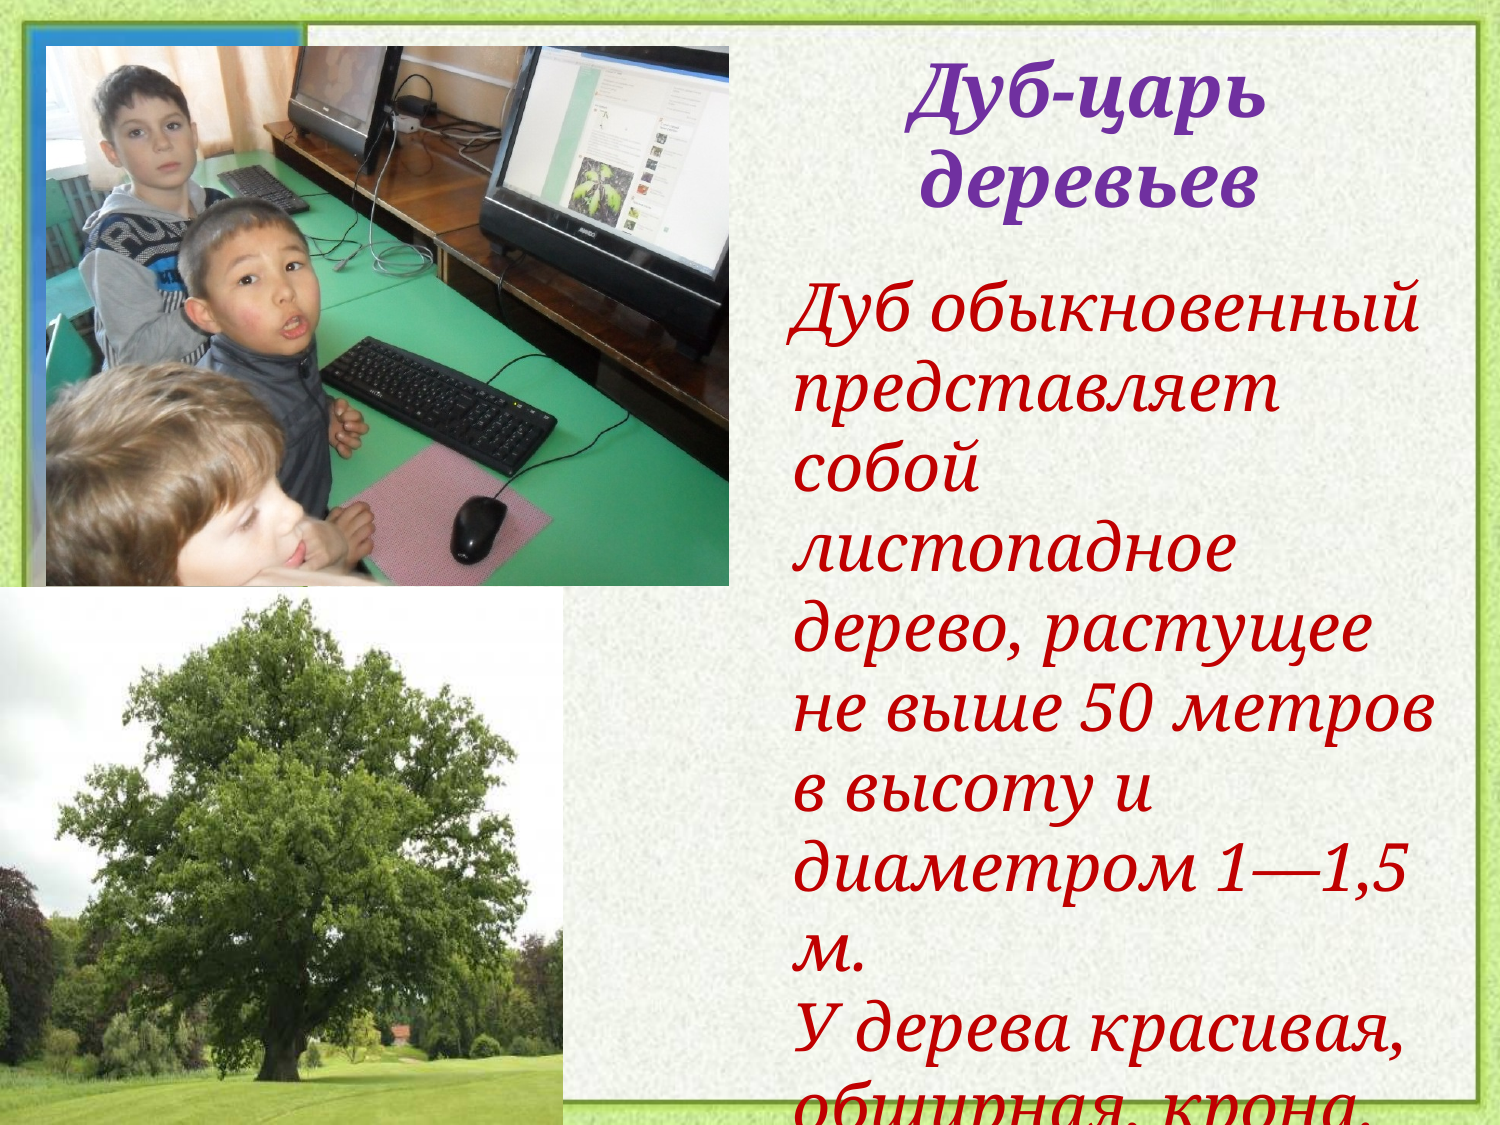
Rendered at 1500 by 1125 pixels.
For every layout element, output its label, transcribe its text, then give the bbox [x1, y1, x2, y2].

picture [0, 0, 1500, 1125]
text_box Дуб-царь деревьев [738, 35, 1442, 230]
text_box Дуб обыкновенный представляет собой листопадное дерево, растущее не выше 50 метров в высоту и диаметром 1—1,5 м. У дерева красивая, обширная, крона. Живет 500-1000 лет. [703, 257, 1453, 1125]
